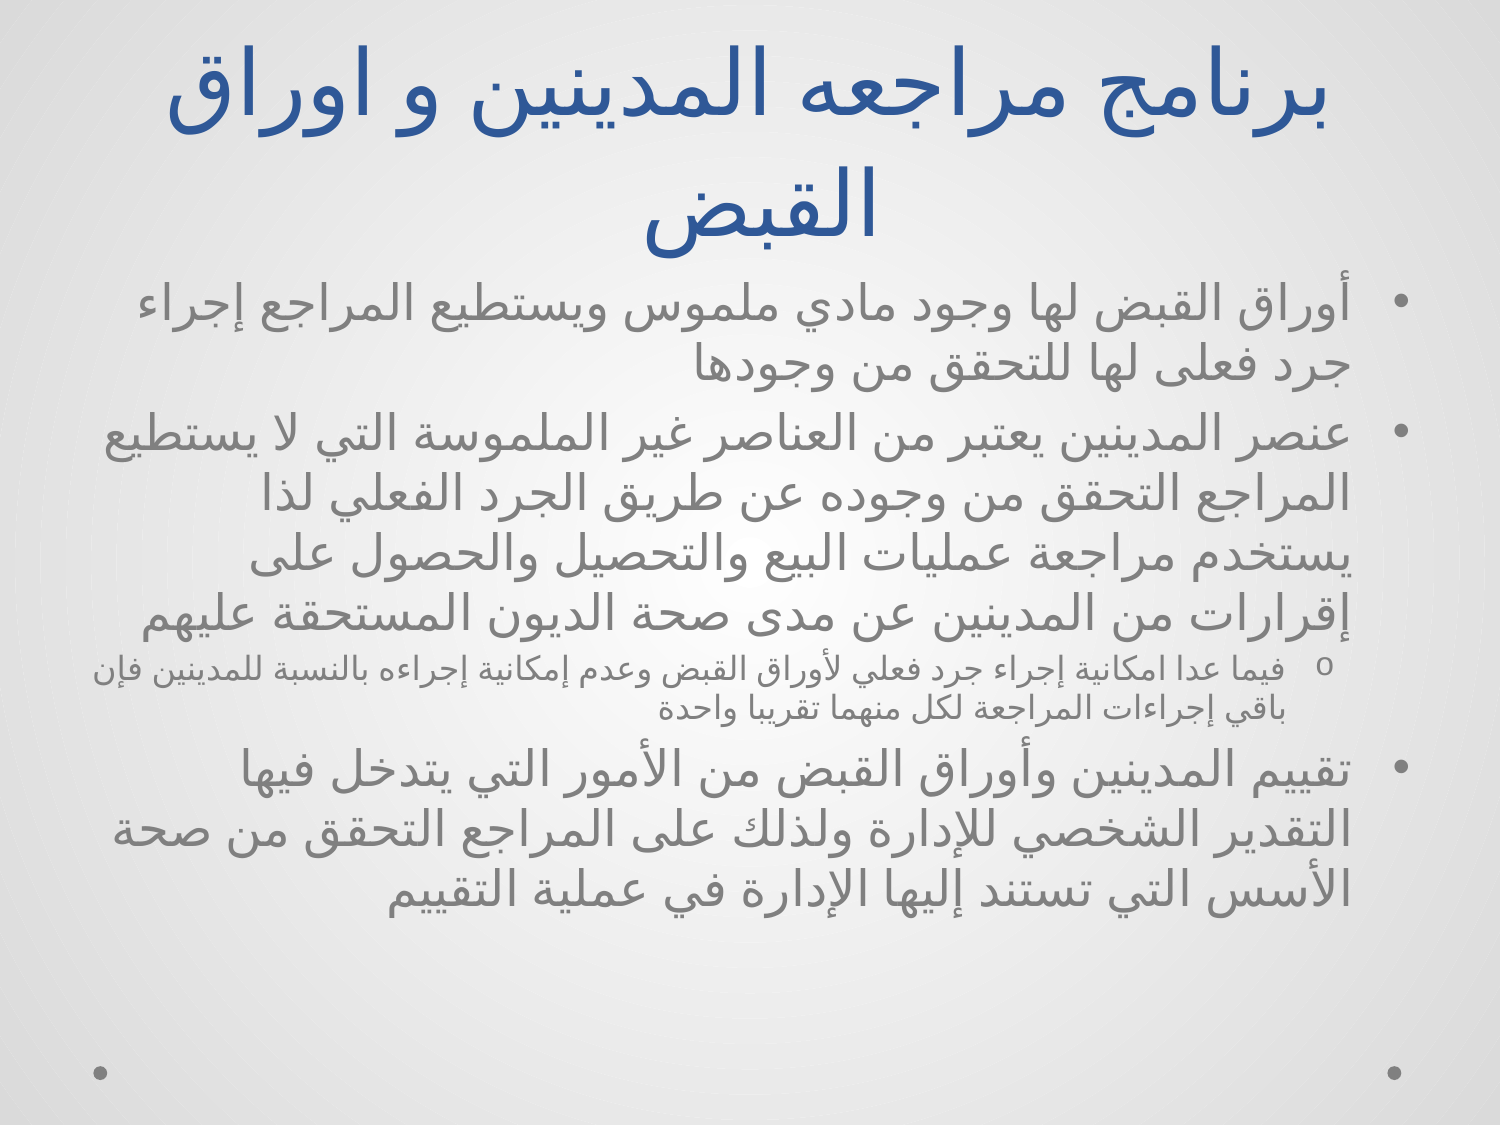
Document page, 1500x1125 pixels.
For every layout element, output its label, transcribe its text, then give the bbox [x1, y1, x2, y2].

list أوراق القبض لها وجود مادي ملموس ويستطيع المراجع إجراء جرد فعلى لها للتحقق من وجودها عنصر المدينين يعتبر من العناصر غير الملموسة التي لا يستطيع المراجع التحقق من وجوده عن طريق الجرد الفعلي لذا يستخدم مراجعة عمليات البيع والتحصيل والحصول على إقرارات من المدينين عن مدى صحة الديون المستحقة عليهم فيما عدا امكانية إجراء جرد فعلي لأوراق القبض وعدم إمكانية إجراءه بالنسبة للمدينين فإن باقي إجراءات المراجعة لكل منهما تقريبا واحدة تقييم المدينين وأوراق القبض من الأمور التي يتدخل فيها التقدير الشخصي للإدارة ولذلك على المراجع التحقق من صحة الأسس التي تستند إليها الإدارة في عملية التقييم [75, 262, 1425, 1005]
title برنامج مراجعه المدينين و اوراق القبض [75, 0, 1425, 262]
